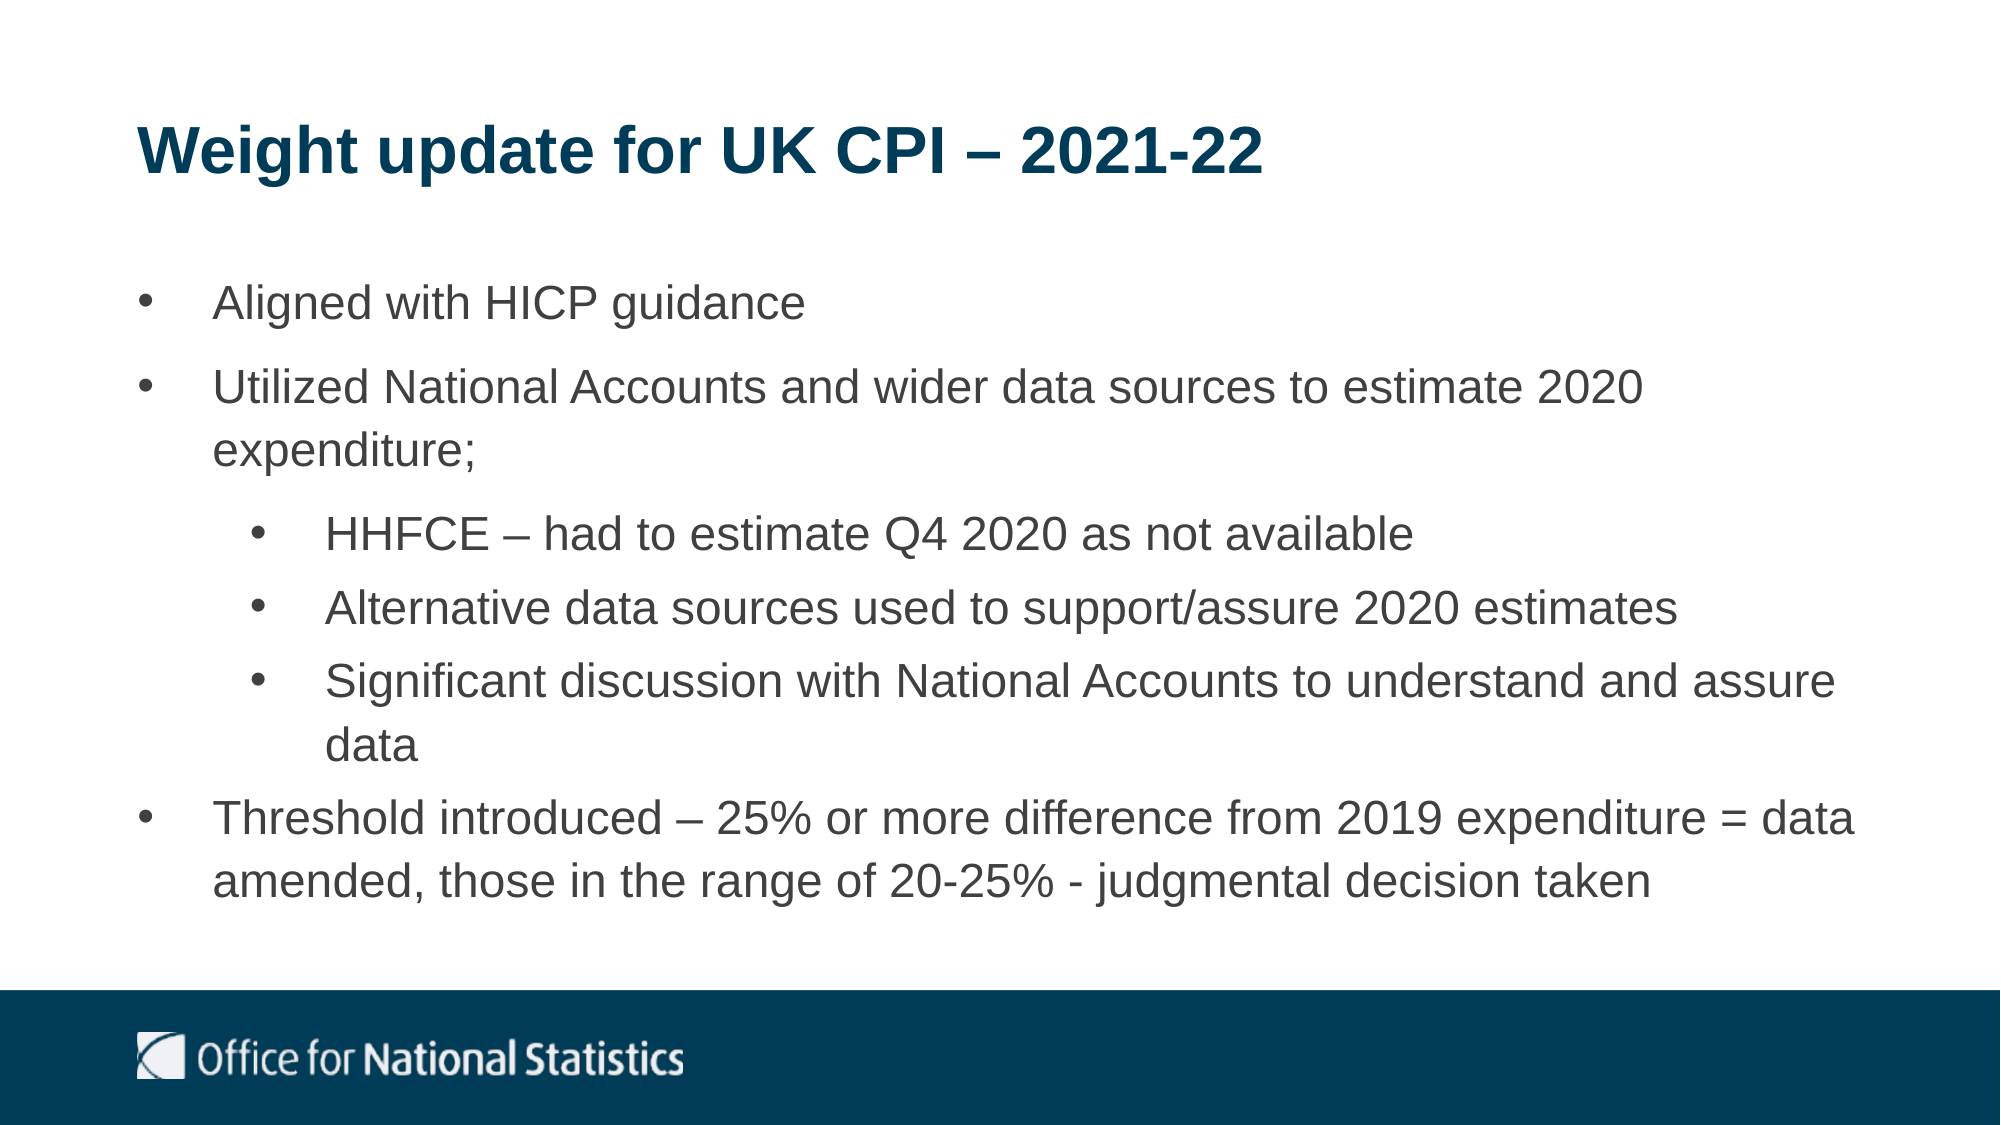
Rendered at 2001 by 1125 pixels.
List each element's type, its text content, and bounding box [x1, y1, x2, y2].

title Weight update for UK CPI – 2021-22 [137, 108, 1863, 197]
list Aligned with HICP guidance Utilized National Accounts and wider data sources to estimate 2020 expenditure; HHFCE – had to estimate Q4 2020 as not available Alternative data sources used to support/assure 2020 estimates Significant discussion with National Accounts to understand and assure data Threshold introduced – 25% or more difference from 2019 expenditure = data amended, those in the range of 20-25% - judgmental decision taken [137, 258, 1863, 1125]
